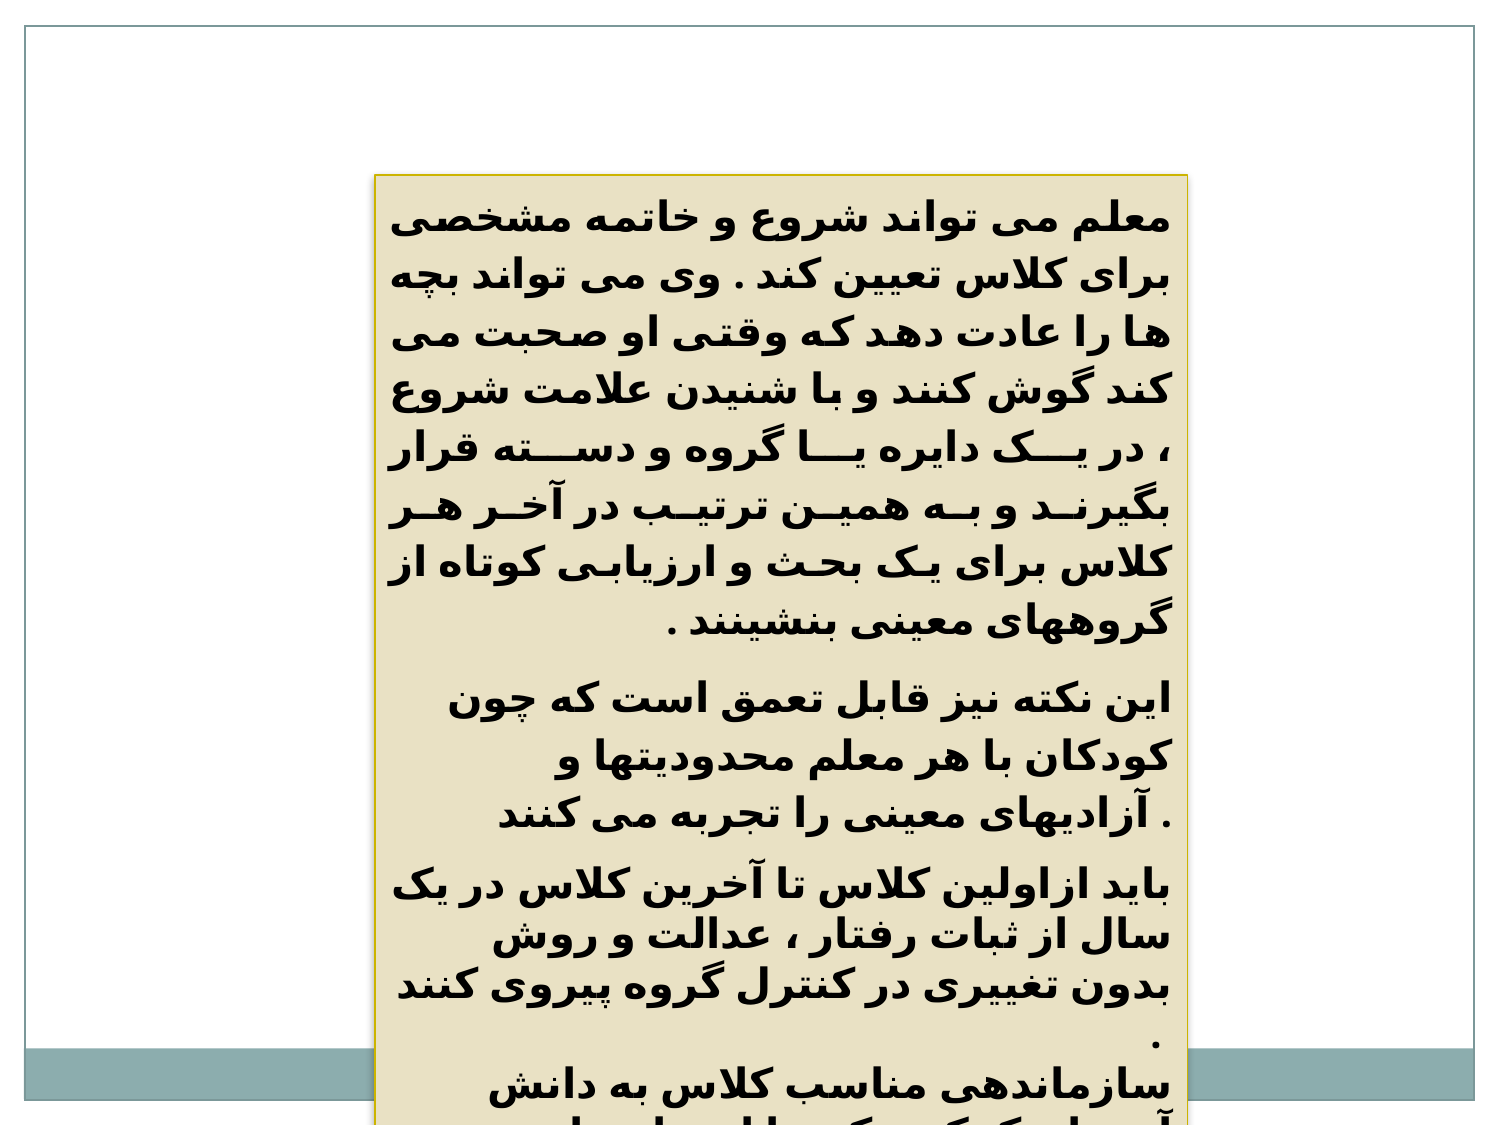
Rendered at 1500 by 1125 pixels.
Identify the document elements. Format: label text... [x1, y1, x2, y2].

text_box معلم می تواند شروع و خاتمه مشخصی برای کلاس تعیین کند . وی می تواند بچه ها را عادت دهد که وقتی او صحبت می کند گوش کنند و با شنیدن علامت شروع ، در یک دایره یا گروه و دسته قرار بگیرند و به همین ترتیب در آخر هر کلاس برای یک بحث و ارزیابی کوتاه از گروههای معینی بنشینند . این نکته نیز قابل تعمق است که چون کودکان با هر معلم محدودیتها و آزادیهای معینی را تجربه می کنند . باید ازاولین کلاس تا آخرین کلاس در یک سال از ثبات رفتار ، عدالت و روش بدون تغییری در کنترل گروه پیروی کنند . سازماندهی مناسب کلاس به دانش آموزان کمک میکند تا احساس امنیت کرده و برای روبرو شدن با تجربیات جدید آماده شوند. [374, 174, 1188, 1125]
